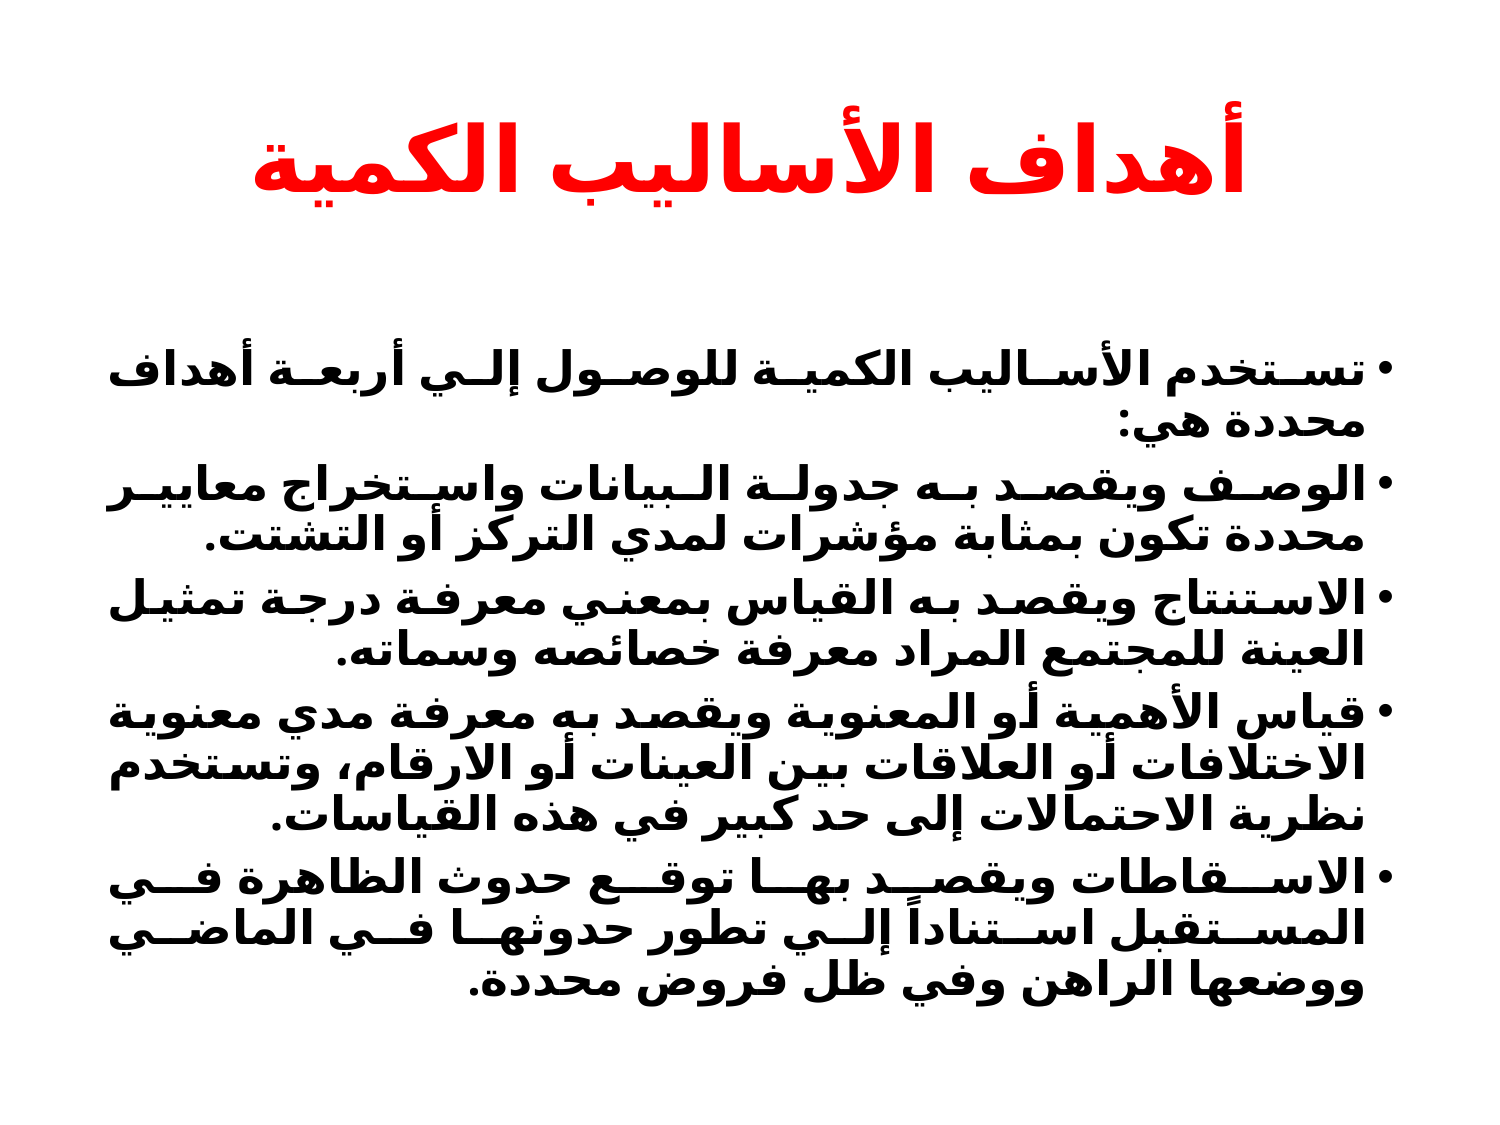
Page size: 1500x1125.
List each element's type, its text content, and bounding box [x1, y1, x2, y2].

title أهداف الأساليب الكمية [94, 50, 1407, 275]
list تستخدم الأساليب الكمية للوصول إلي أربعة أهداف محددة هي: الوصف ويقصد به جدولة البيانات واستخراج معايير محددة تكون بمثابة مؤشرات لمدي التركز أو التشتت. الاستنتاج ويقصد به القياس بمعني معرفة درجة تمثيل العينة للمجتمع المراد معرفة خصائصه وسماته. قياس الأهمية أو المعنوية ويقصد به معرفة مدي معنوية الاختلافات أو العلاقات بين العينات أو الارقام، وتستخدم نظرية الاحتمالات إلى حد كبير في هذه القياسات. الاسقاطات ويقصد بها توقع حدوث الظاهرة في المستقبل استناداً إلي تطور حدوثها في الماضي ووضعها الراهن وفي ظل فروض محددة. [92, 337, 1406, 1063]
